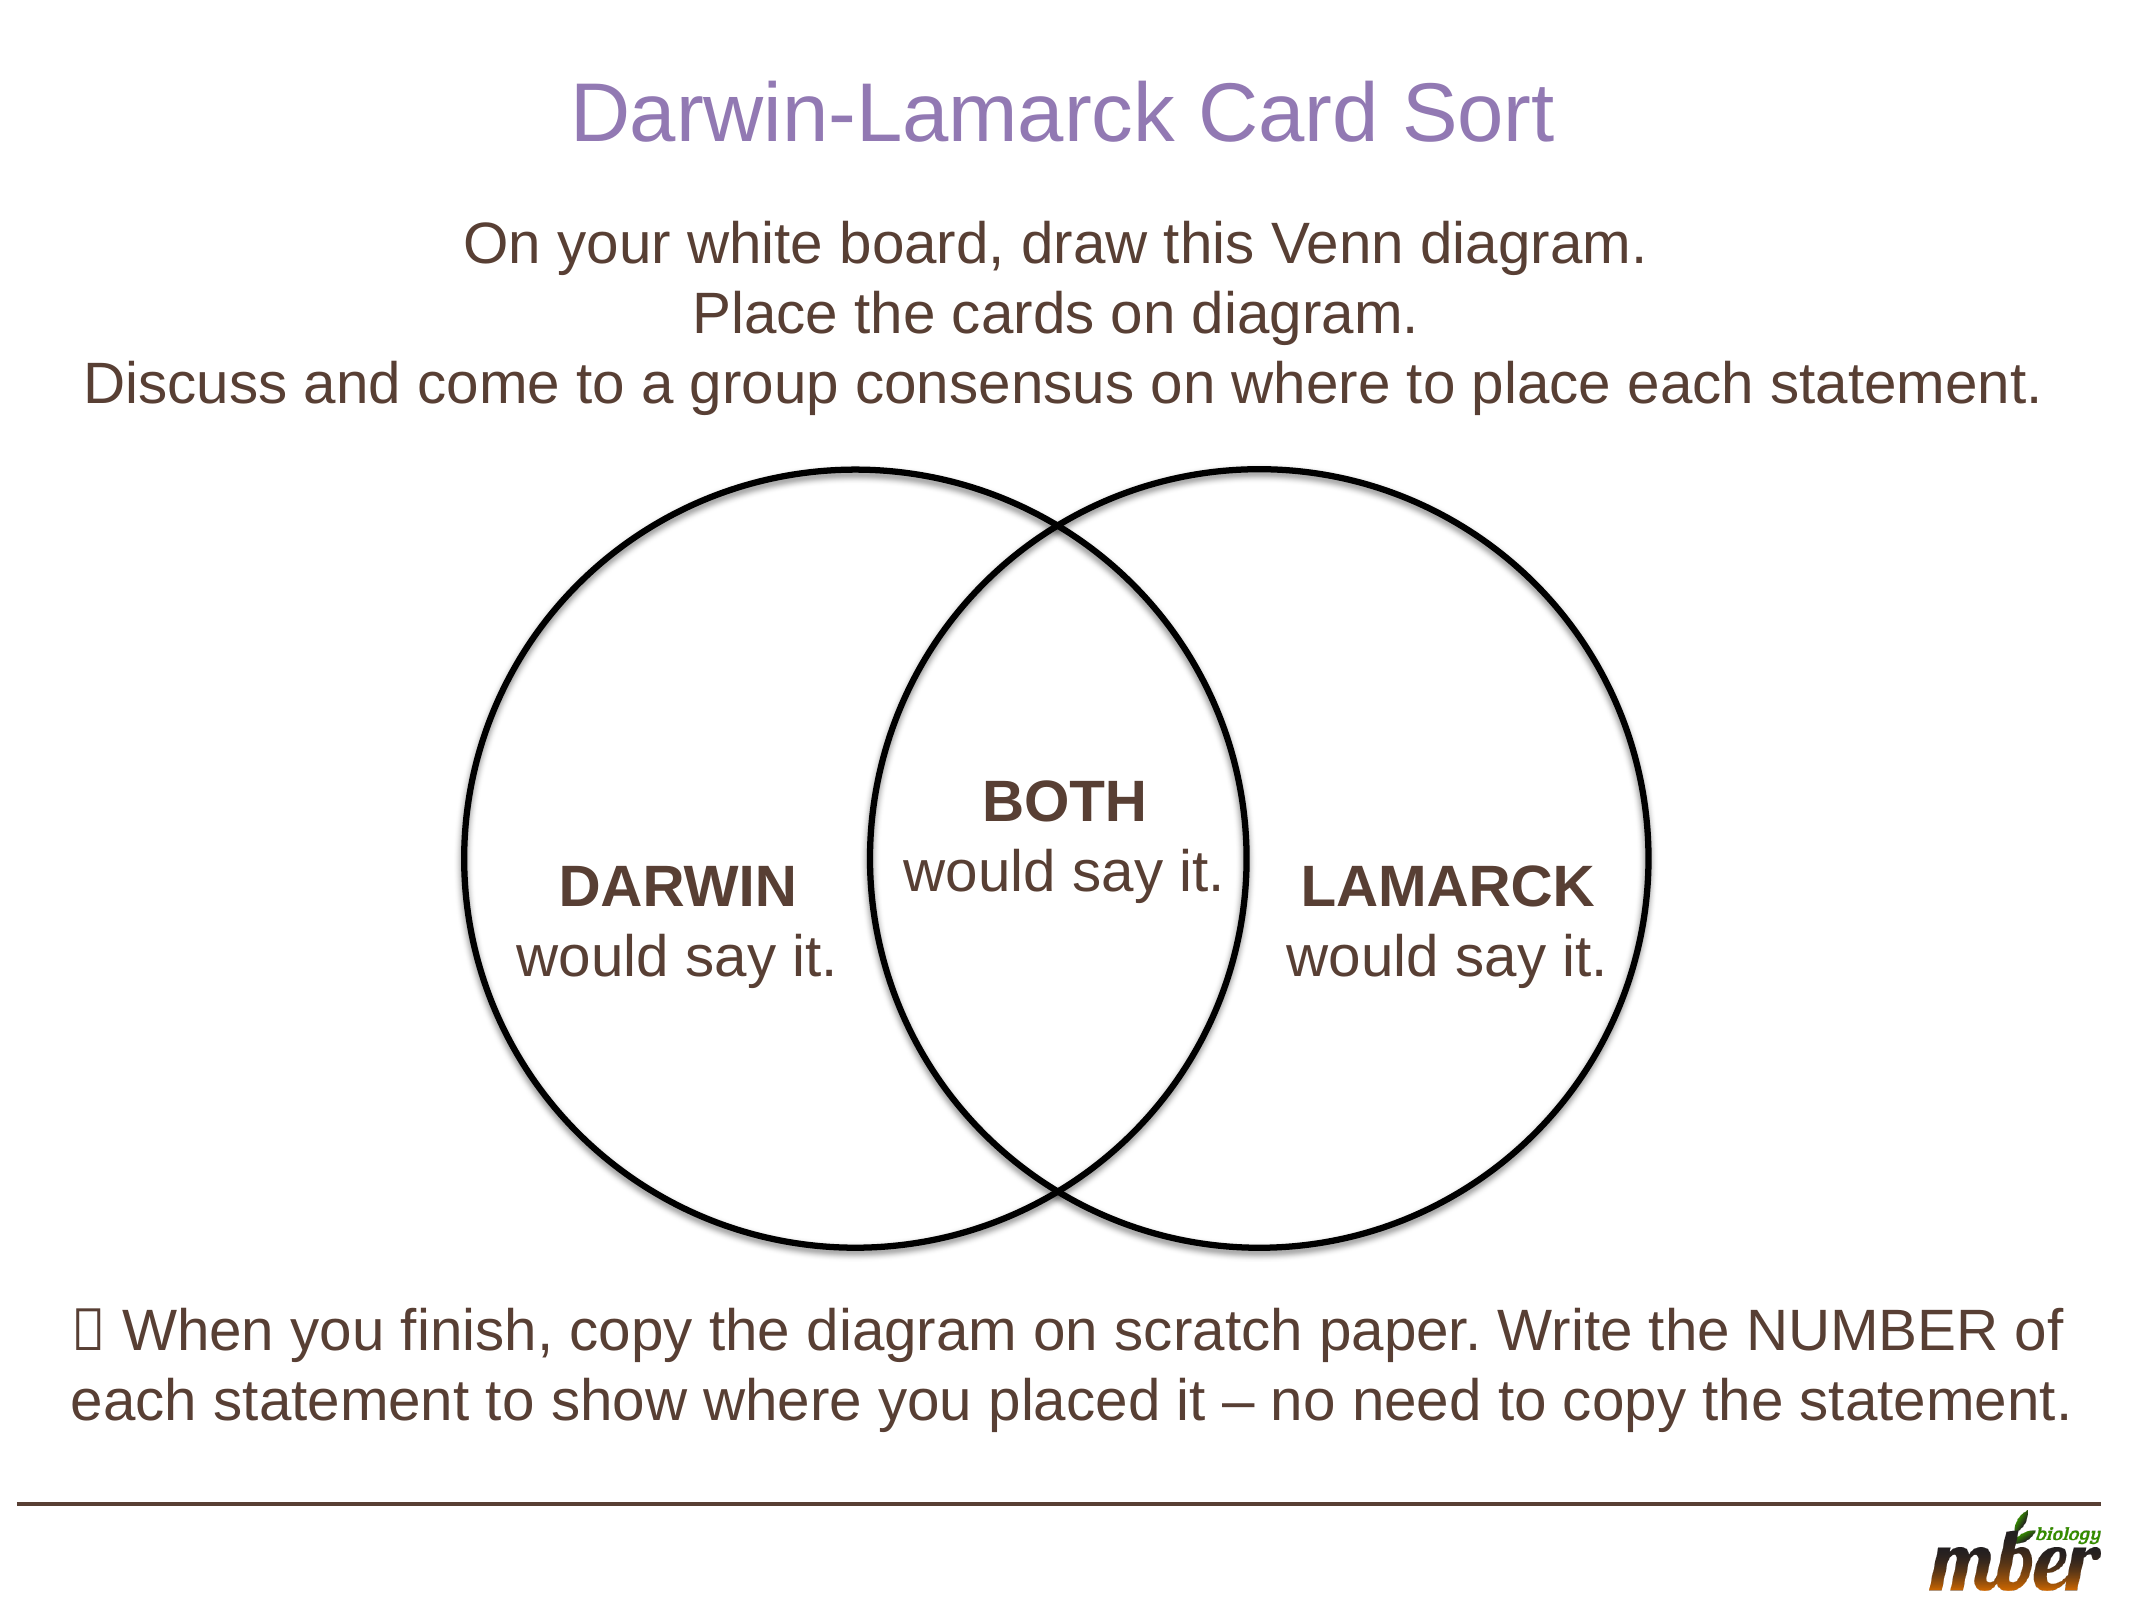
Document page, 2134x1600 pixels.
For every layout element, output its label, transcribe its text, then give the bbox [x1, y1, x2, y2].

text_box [420, 468, 1705, 1248]
text_box  When you finish, copy the diagram on scratch paper. Write the NUMBER of each statement to show where you placed it – no need to copy the statement. [55, 1285, 2116, 1440]
text_box On your white board, draw this Venn diagram. Place the cards on diagram. Discuss and come to a group consensus on where to place each statement. [6, 197, 2123, 423]
text_box Darwin-Lamarck Card Sort [109, 49, 2016, 167]
picture [1929, 1510, 2101, 1591]
